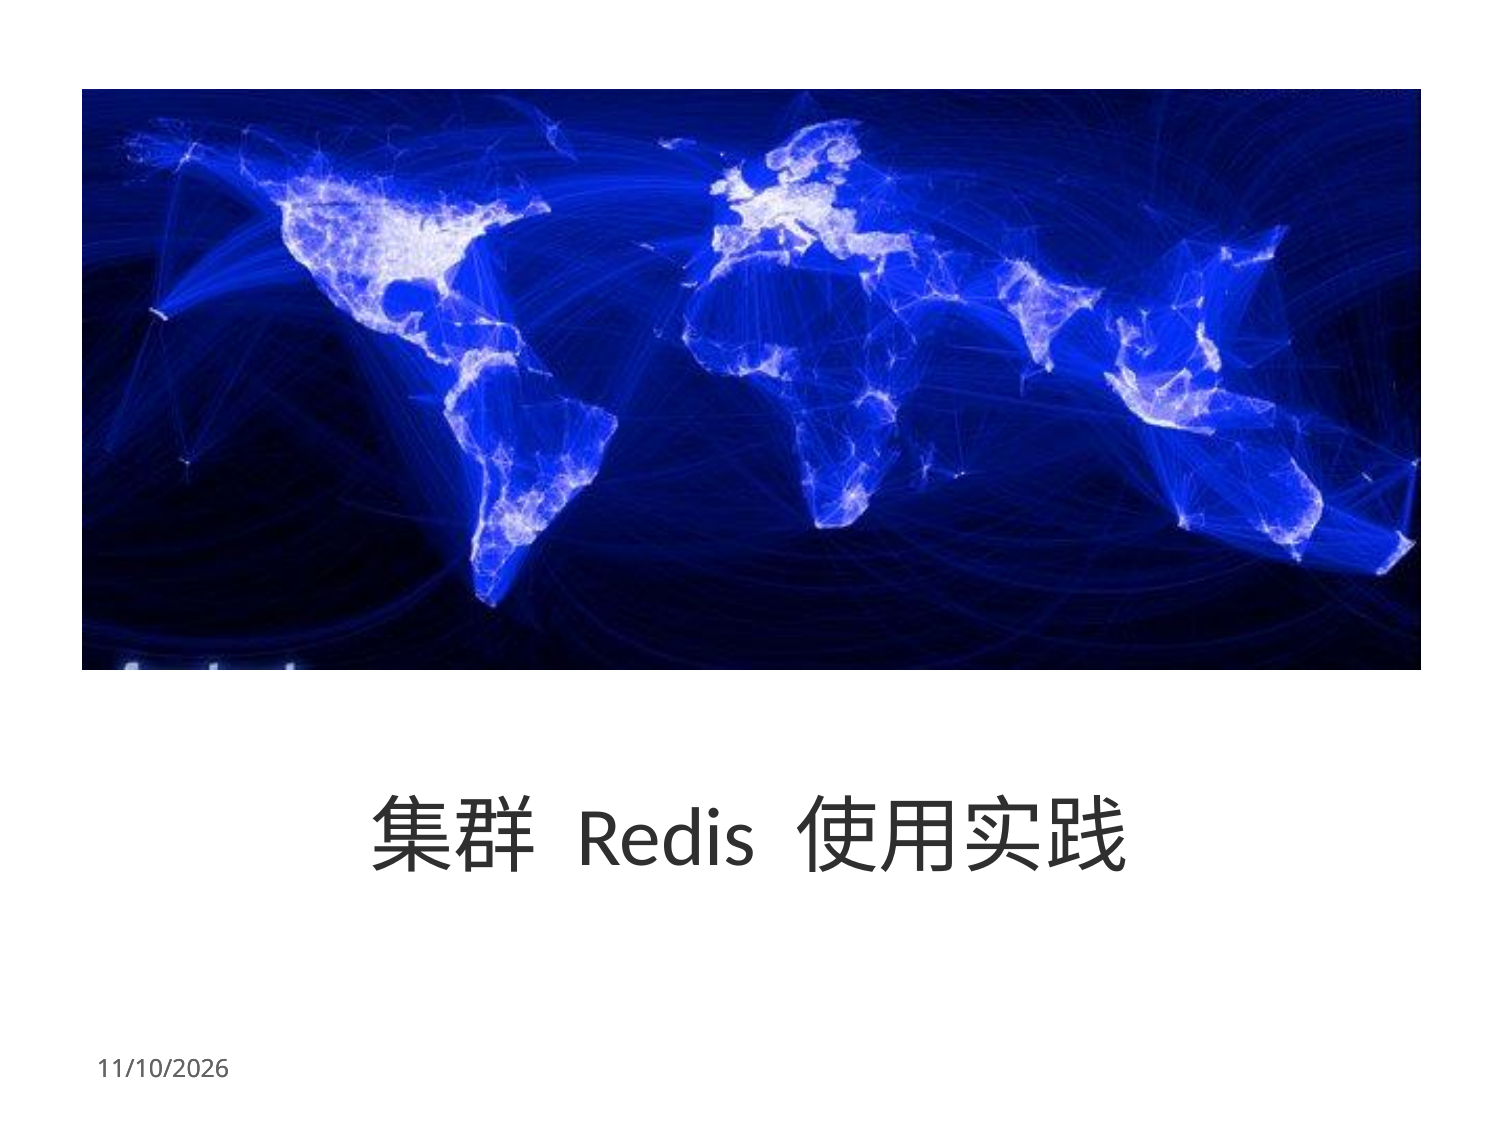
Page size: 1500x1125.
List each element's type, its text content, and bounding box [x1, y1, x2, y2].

text_box 2021/8/27 [82, 1045, 432, 1125]
picture [82, 89, 1421, 670]
title 集群 Redis 使用实践 [112, 775, 1388, 916]
